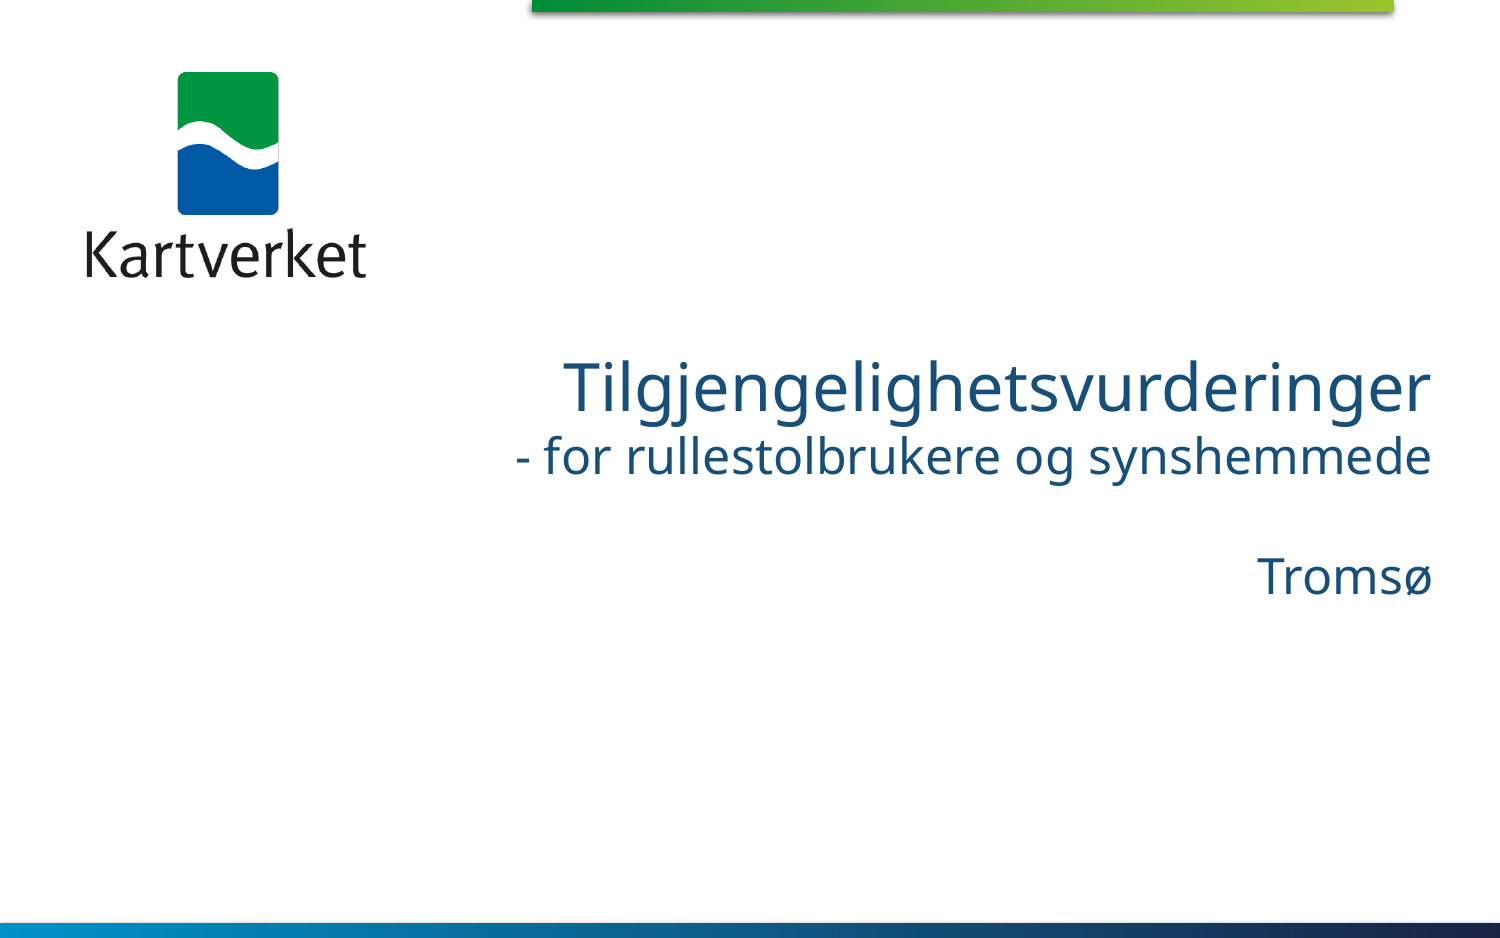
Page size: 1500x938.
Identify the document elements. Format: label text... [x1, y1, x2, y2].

text_box Tilgjengelighetsvurderinger - for rullestolbrukere og synshemmede Tromsø [66, 337, 1449, 613]
